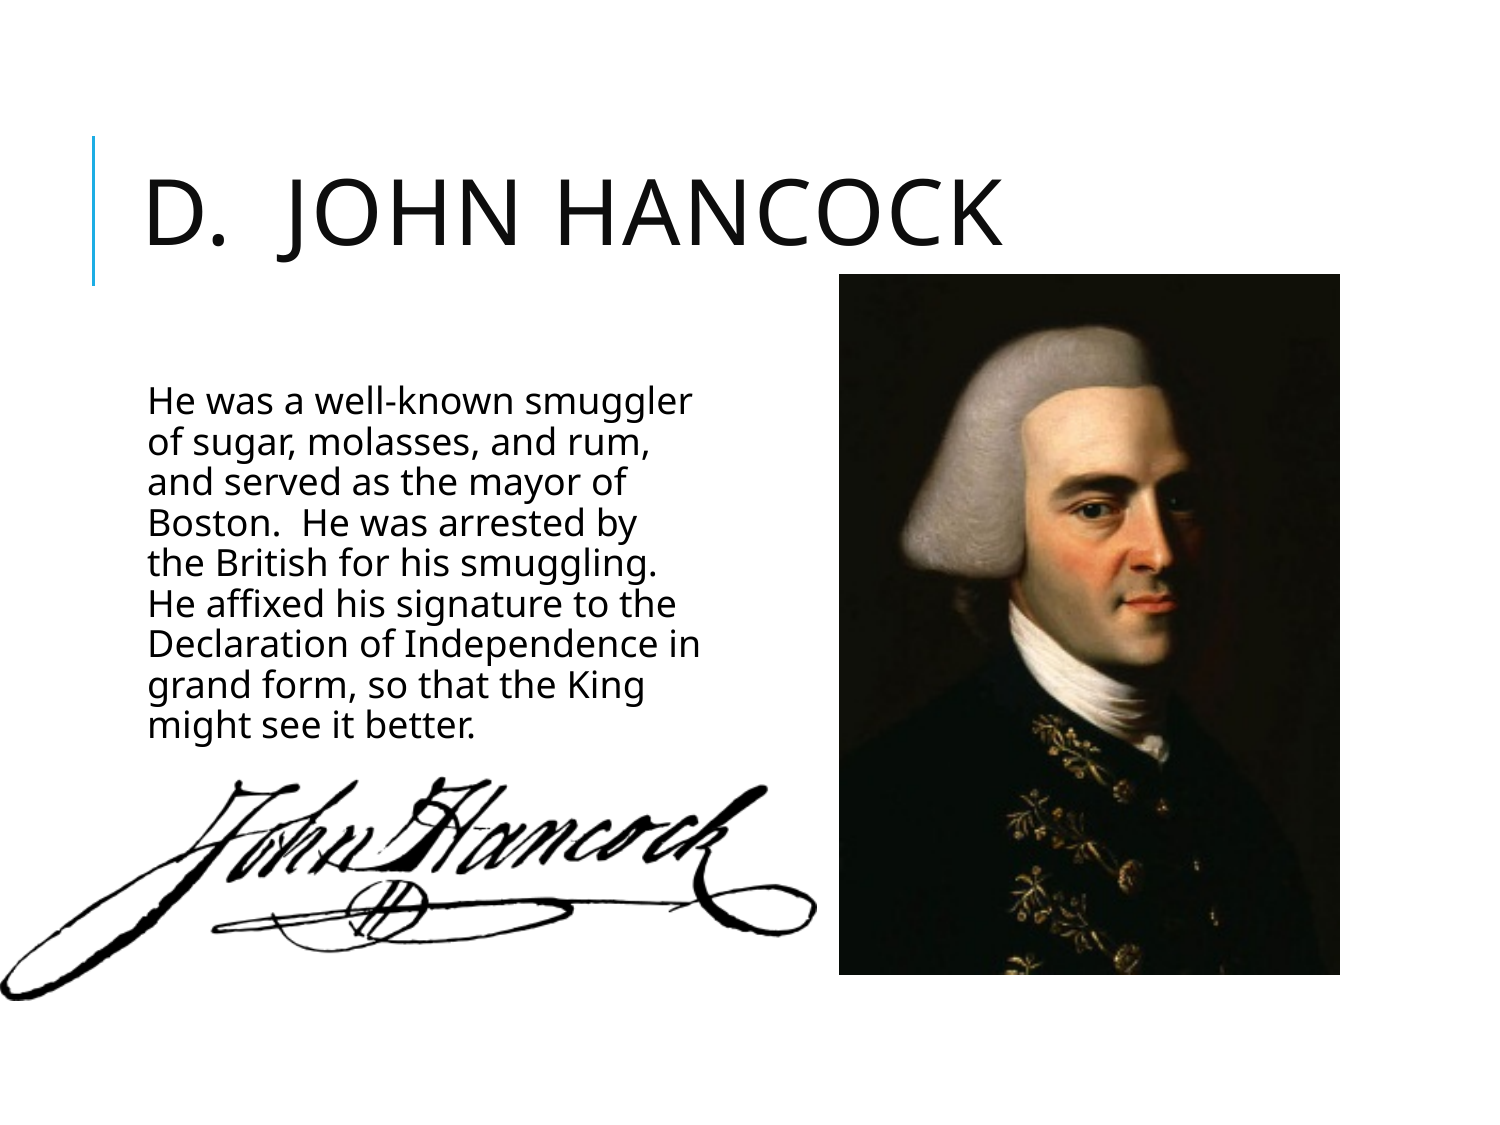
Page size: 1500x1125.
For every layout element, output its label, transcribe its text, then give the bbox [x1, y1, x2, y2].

title D. John hancock [126, 96, 1322, 342]
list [839, 274, 1340, 976]
picture [0, 776, 817, 1001]
list He was a well-known smuggler of sugar, molasses, and rum, and served as the mayor of Boston. He was arrested by the British for his smuggling. He affixed his signature to the Declaration of Independence in grand form, so that the King might see it better. [126, 375, 711, 771]
